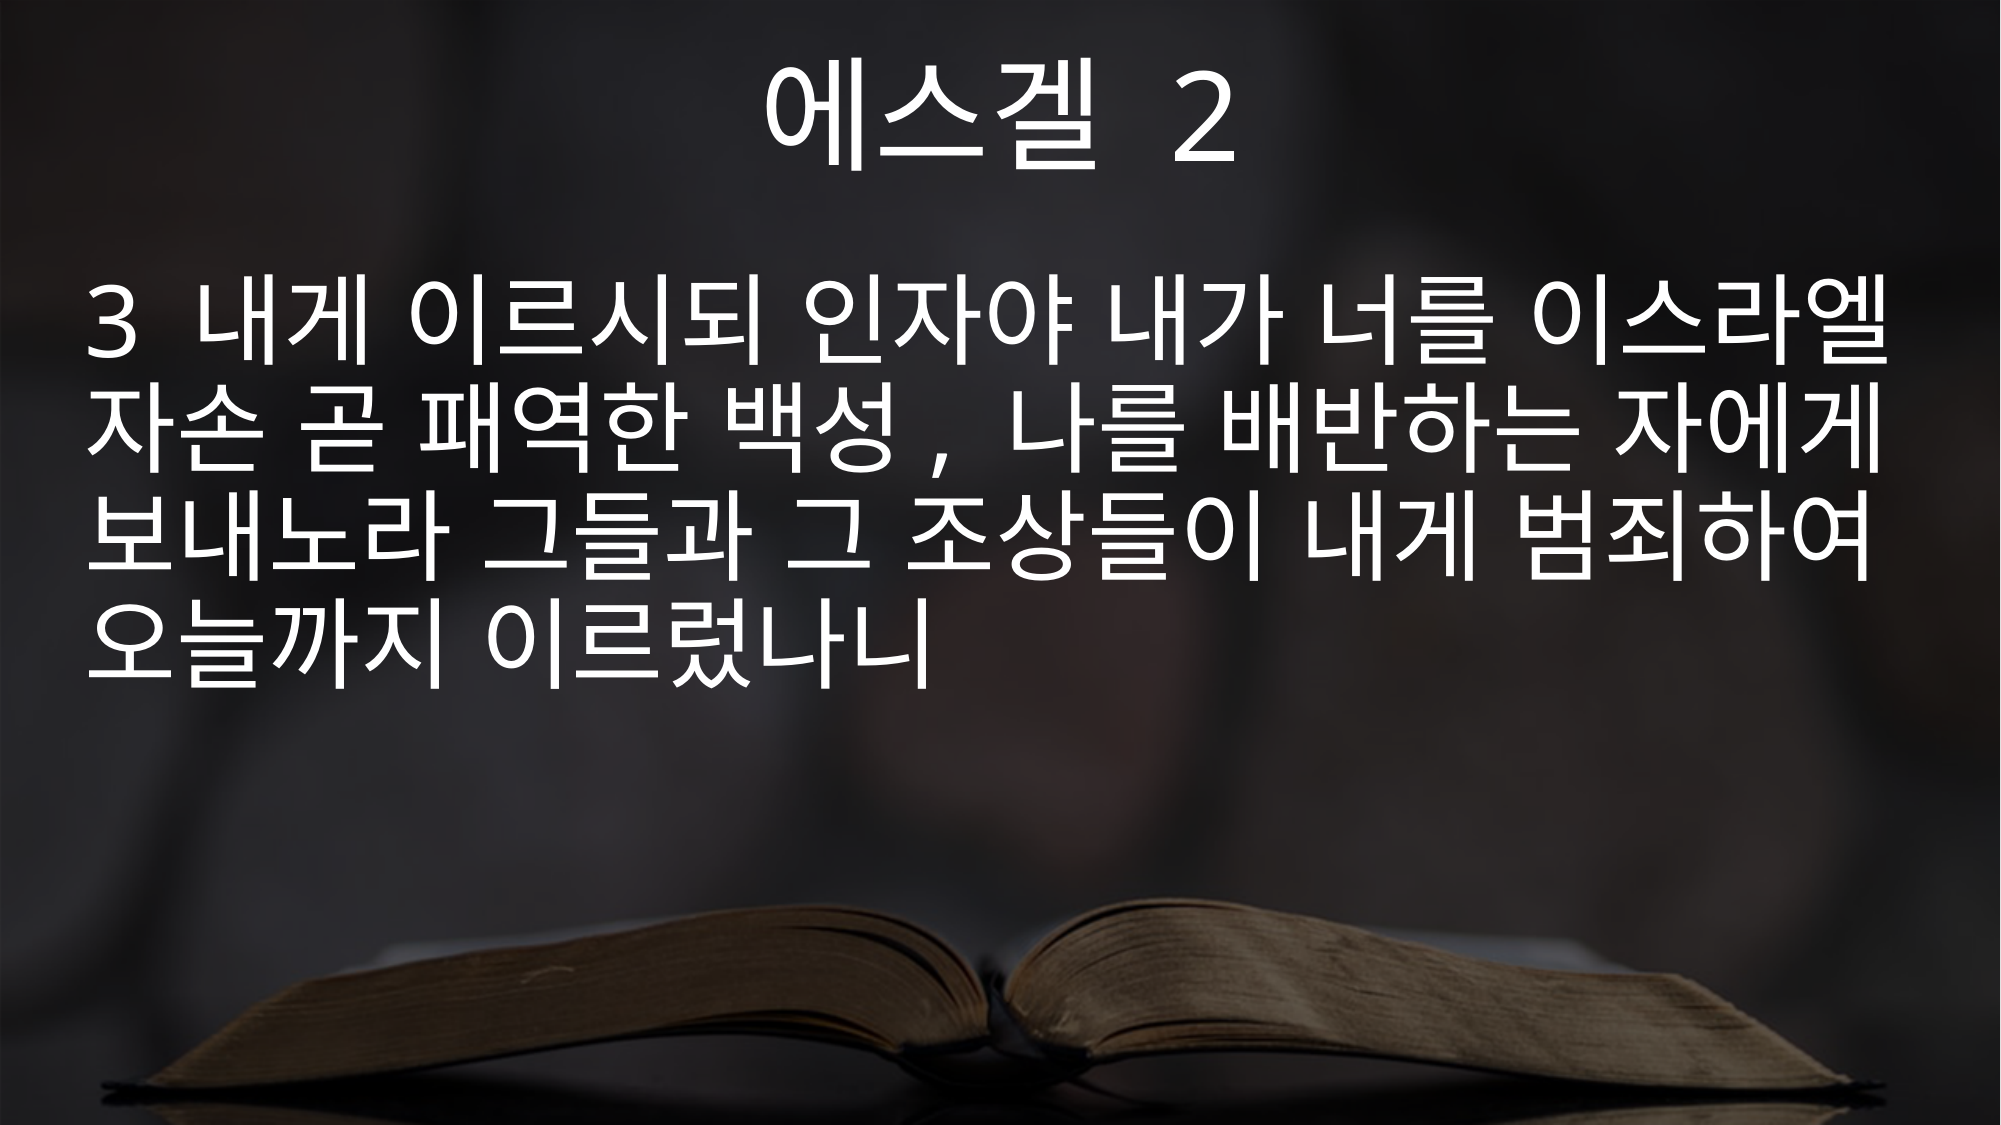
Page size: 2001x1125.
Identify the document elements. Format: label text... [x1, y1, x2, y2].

picture [0, 0, 2001, 1125]
footer 에스겔 2 [0, 32, 2000, 192]
list 3 내게 이르시되 인자야 내가 너를 이스라엘 자손 곧 패역한 백성, 나를 배반하는 자에게 보내노라 그들과 그 조상들이 내게 범죄하여 오늘까지 이르렀나니 [69, 263, 1953, 423]
